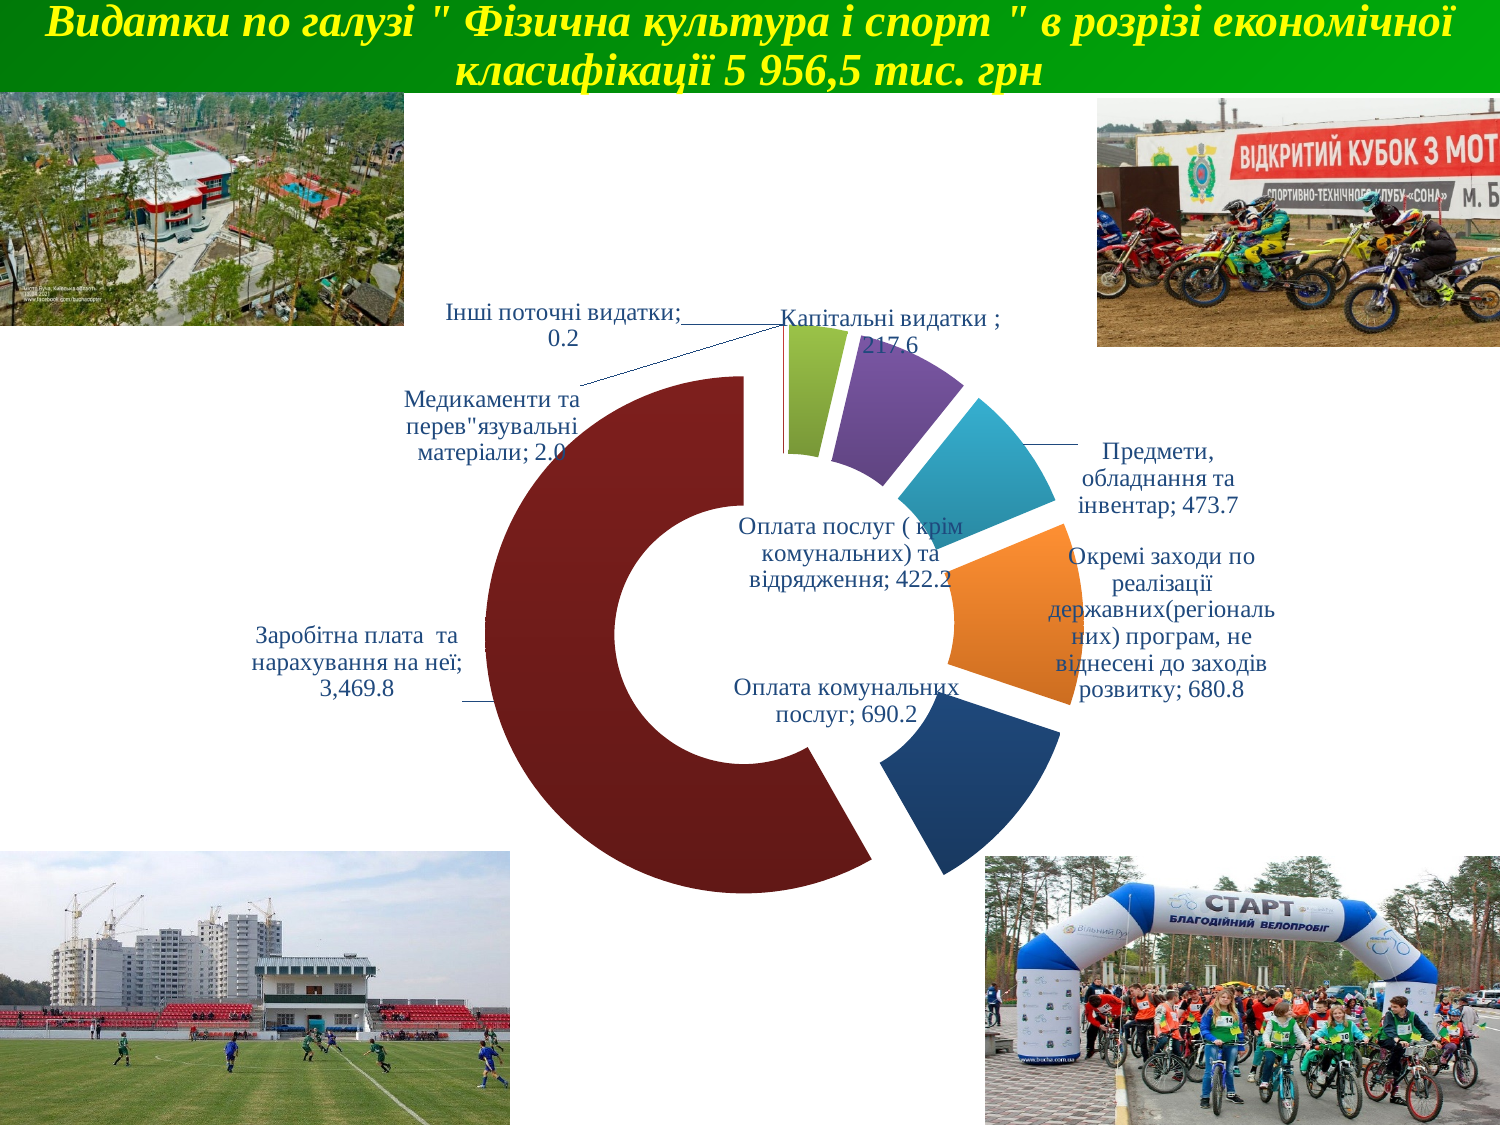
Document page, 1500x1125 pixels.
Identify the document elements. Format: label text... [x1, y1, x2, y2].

picture [0, 92, 404, 326]
picture [0, 851, 510, 1125]
chart [201, 263, 1355, 989]
text_box Видатки по галузі " Фізична культура і спорт " в розрізі економічної класифікації 5 956,5 тис. грн [0, 0, 1500, 93]
picture [1097, 98, 1500, 347]
picture [984, 855, 1500, 1125]
